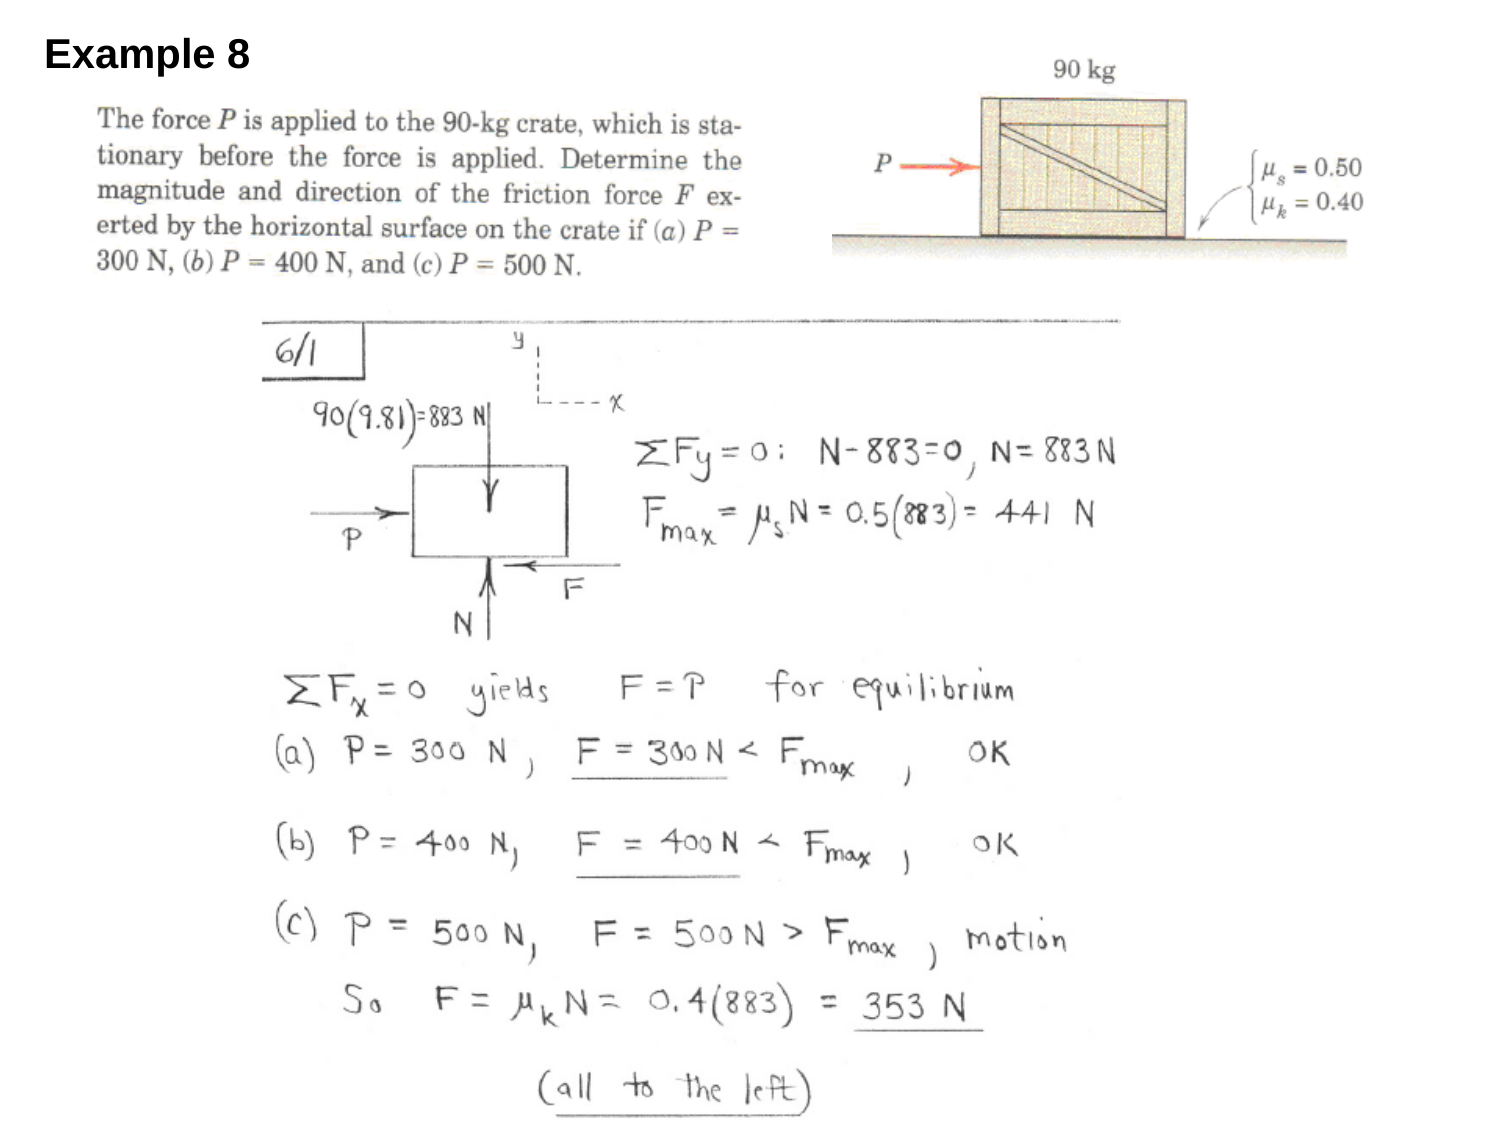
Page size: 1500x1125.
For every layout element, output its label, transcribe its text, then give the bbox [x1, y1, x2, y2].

picture [253, 310, 1122, 1121]
text_box Example 8 [29, 19, 727, 84]
picture [29, 101, 747, 281]
picture [832, 54, 1368, 277]
